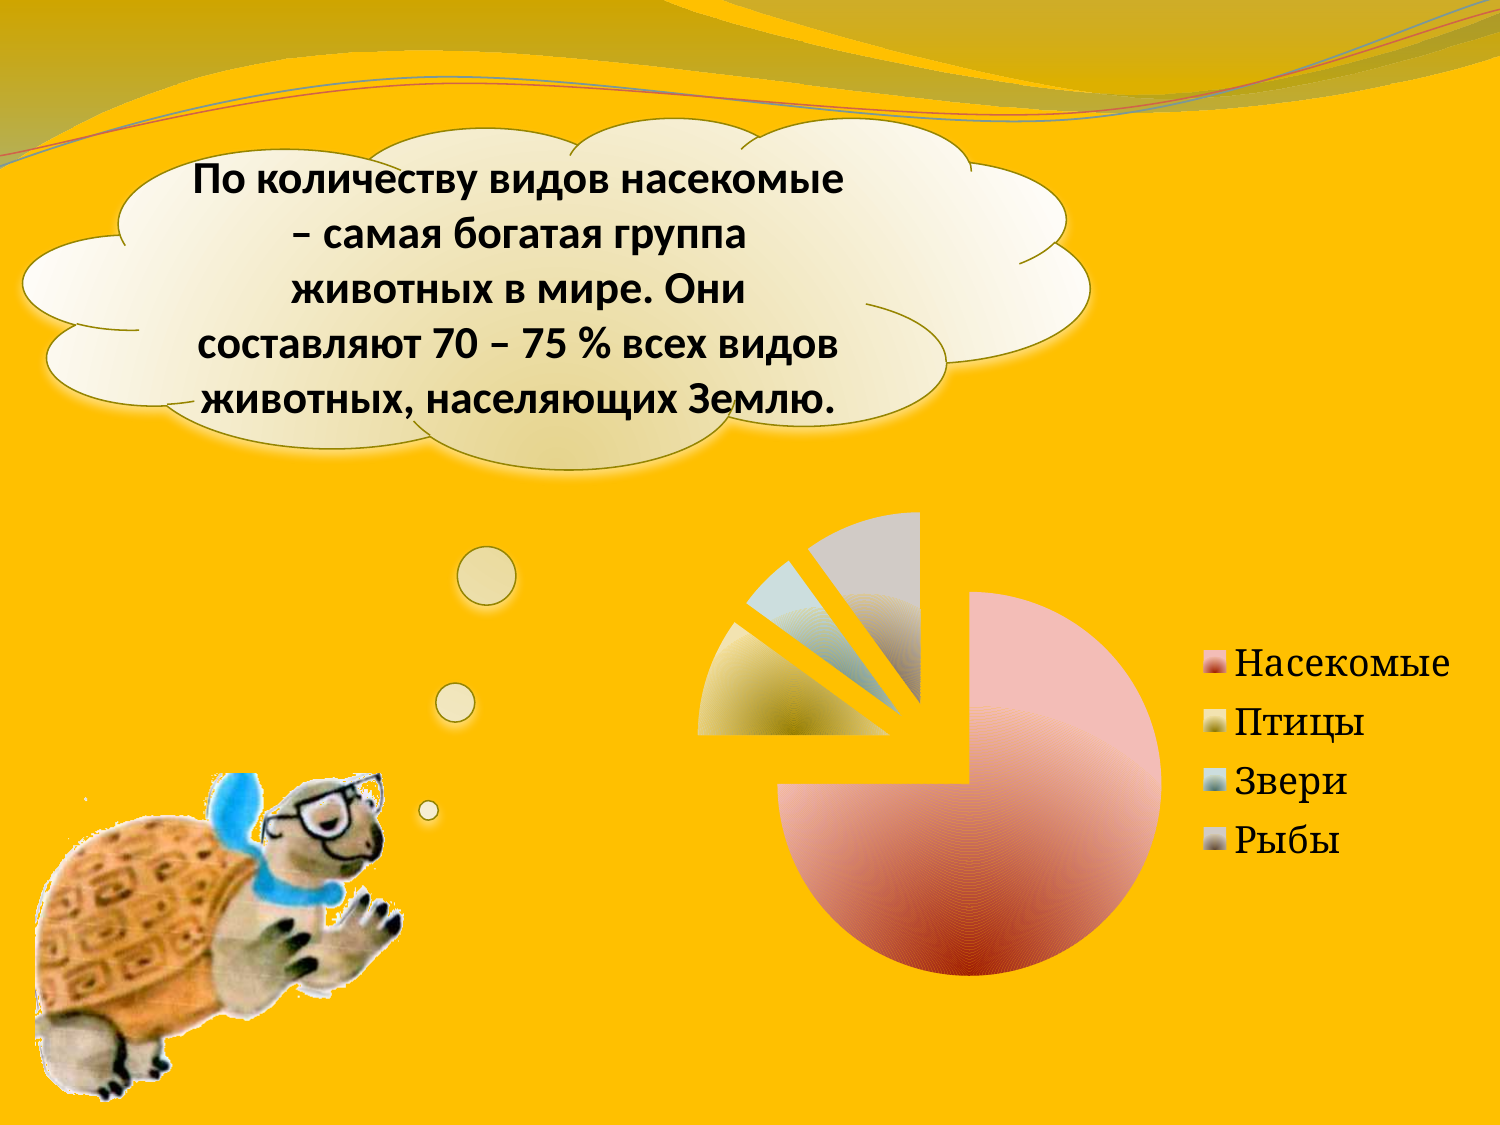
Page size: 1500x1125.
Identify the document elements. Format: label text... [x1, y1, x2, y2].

chart [679, 374, 1477, 1125]
text_box По количеству видов насекомые – самая богатая группа животных в мире. Они составляют 70 – 75 % всех видов животных, населяющих Землю. [456, 545, 517, 606]
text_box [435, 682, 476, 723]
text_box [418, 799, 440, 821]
picture [34, 773, 411, 1110]
text_box По количеству видов насекомые – самая богатая группа животных в мире. Они составляют 70 – 75 % всех видов животных, населяющих Землю. [21, 117, 1092, 471]
text_box паук [411, 807, 418, 824]
